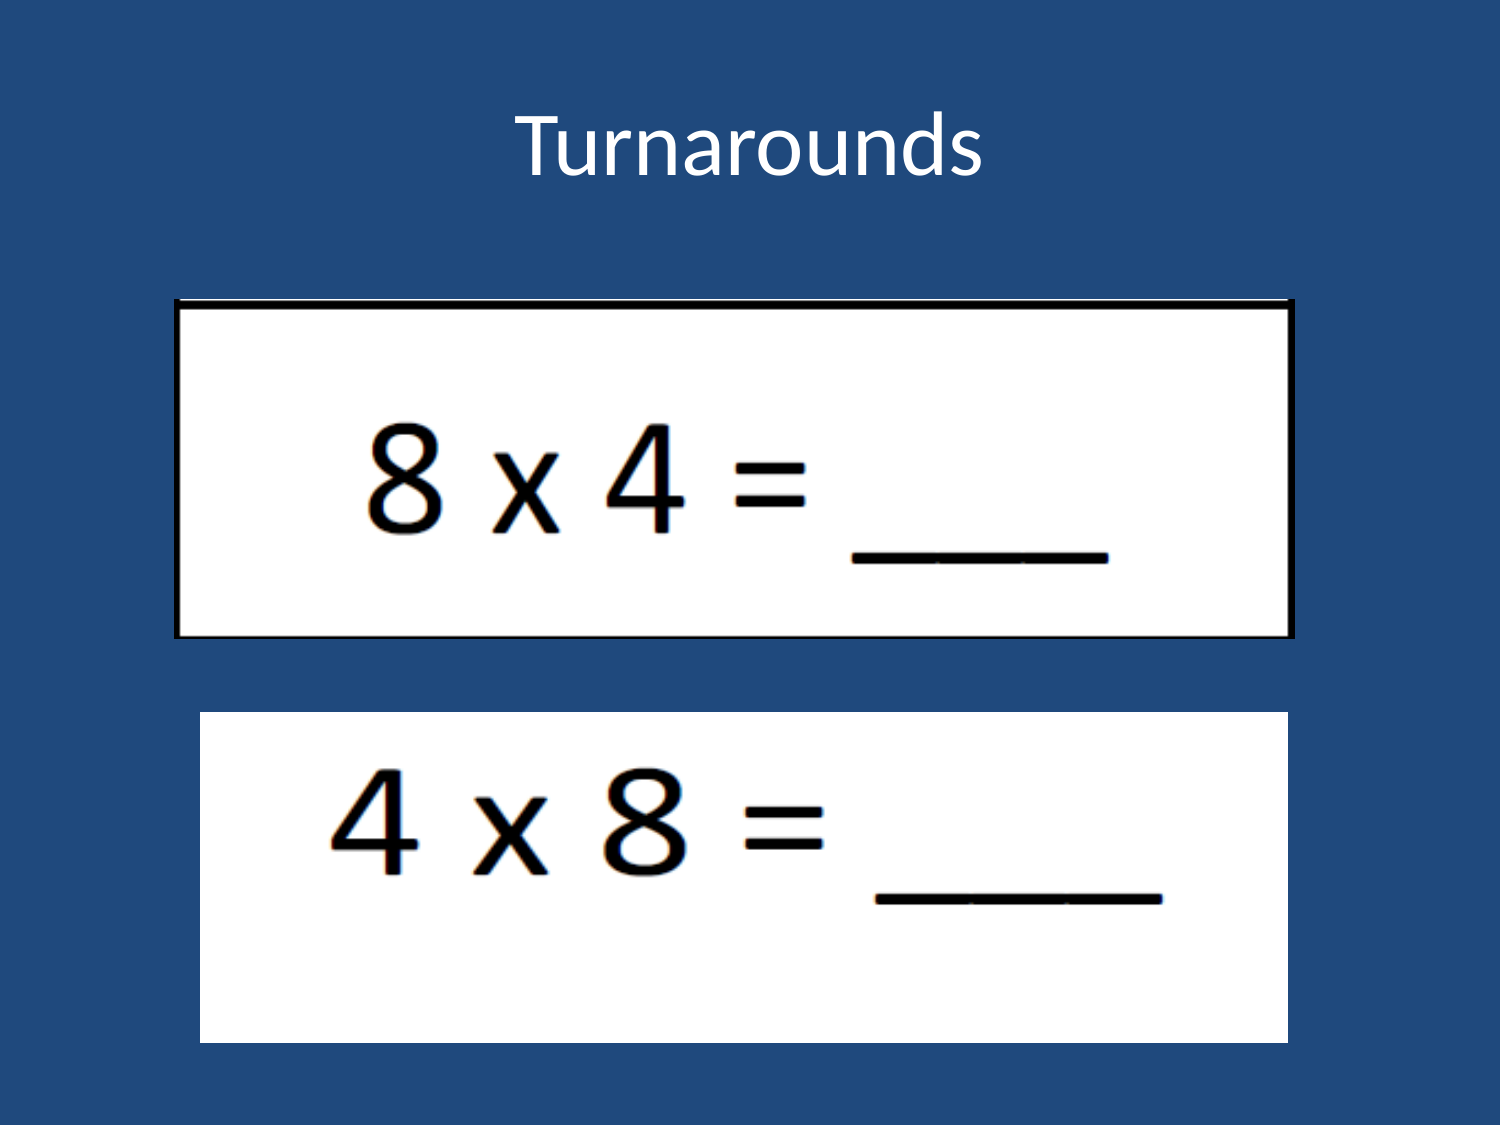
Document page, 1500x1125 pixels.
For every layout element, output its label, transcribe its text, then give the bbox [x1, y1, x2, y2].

picture [174, 299, 1295, 640]
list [199, 712, 1288, 1043]
title Turnarounds [75, 45, 1425, 233]
